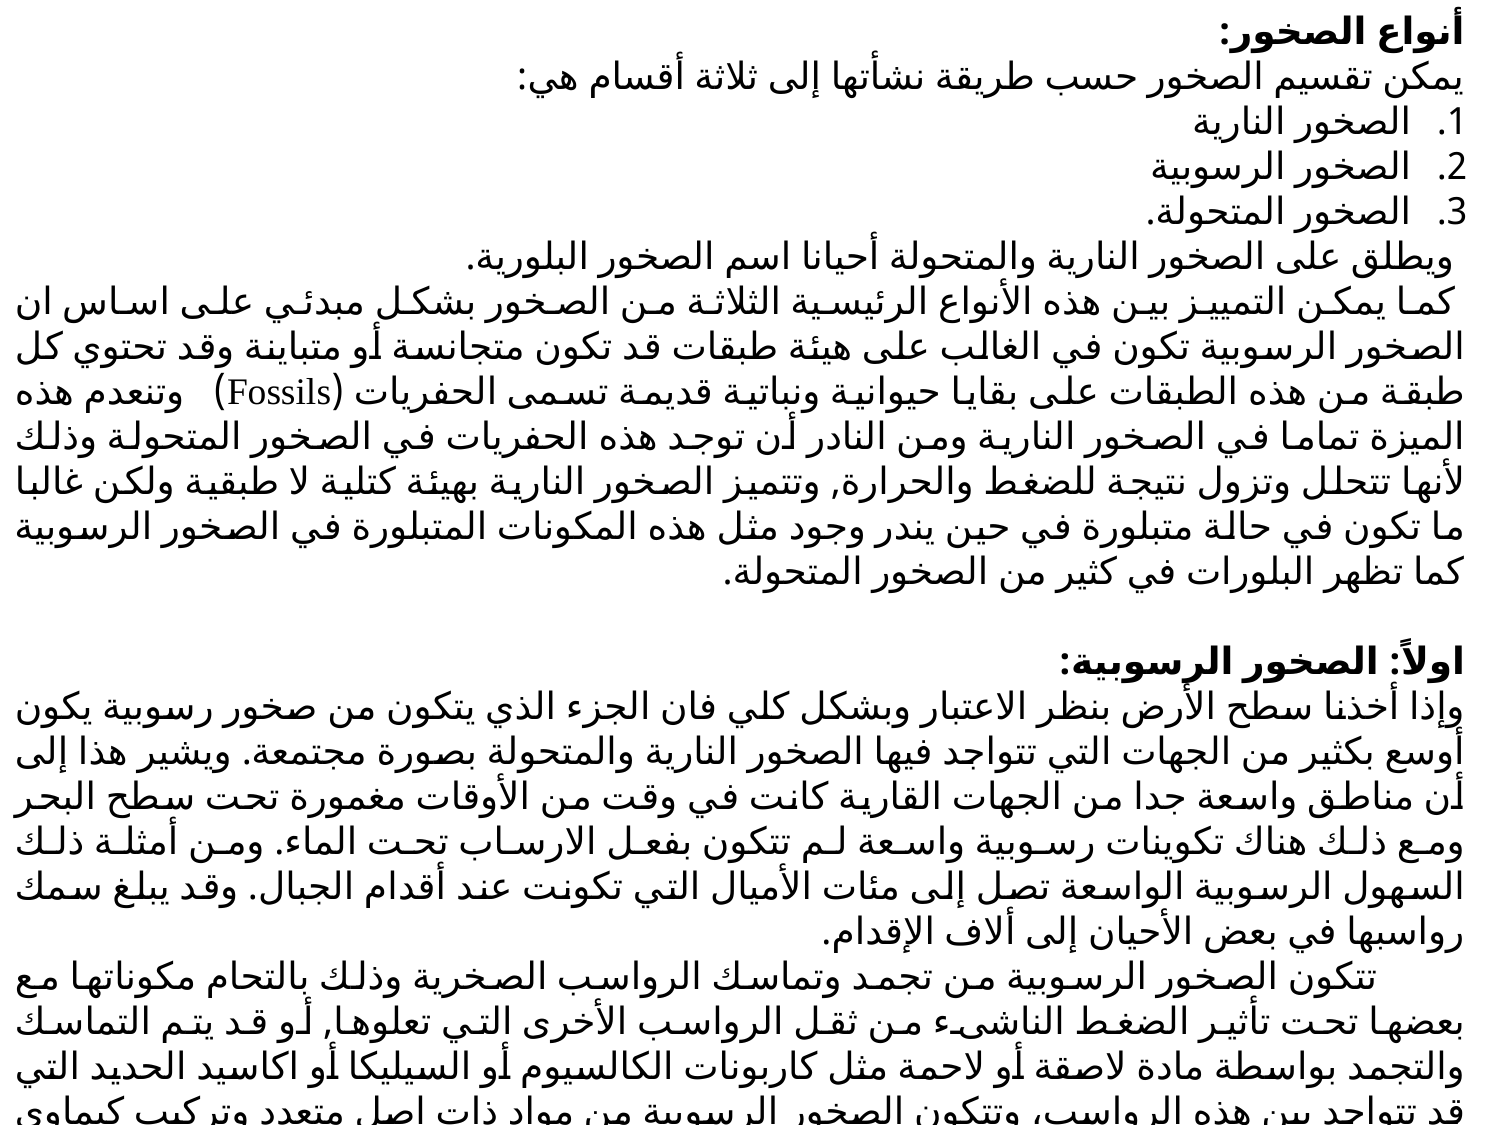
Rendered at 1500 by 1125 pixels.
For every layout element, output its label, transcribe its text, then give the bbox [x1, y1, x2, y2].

text_box أنواع الصخور: يمكن تقسيم الصخور حسب طريقة نشأتها إلى ثلاثة أقسام هي: الصخور النارية الصخور الرسوبية الصخور المتحولة. ويطلق على الصخور النارية والمتحولة أحيانا اسم الصخور البلورية. كما يمكن التمييز بين هذه الأنواع الرئيسية الثلاثة من الصخور بشكل مبدئي على اساس ان الصخور الرسوبية تكون في الغالب على هيئة طبقات قد تكون متجانسة أو متباينة وقد تحتوي كل طبقة من هذه الطبقات على بقايا حيوانية ونباتية قديمة تسمى الحفريات (Fossils) وتنعدم هذه الميزة تماما في الصخور النارية ومن النادر أن توجد هذه الحفريات في الصخور المتحولة وذلك لأنها تتحلل وتزول نتيجة للضغط والحرارة, وتتميز الصخور النارية بهيئة كتلية لا طبقية ولكن غالبا ما تكون في حالة متبلورة في حين يندر وجود مثل هذه المكونات المتبلورة في الصخور الرسوبية كما تظهر البلورات في كثير من الصخور المتحولة. اولاً: الصخور الرسوبية: وإذا أخذنا سطح الأرض بنظر الاعتبار وبشكل كلي فان الجزء الذي يتكون من صخور رسوبية يكون أوسع بكثير من الجهات التي تتواجد فيها الصخور النارية والمتحولة بصورة مجتمعة. ويشير هذا إلى أن مناطق واسعة جدا من الجهات القارية كانت في وقت من الأوقات مغمورة تحت سطح البحر ومع ذلك هناك تكوينات رسوبية واسعة لم تتكون بفعل الارساب تحت الماء. ومن أمثلة ذلك السهول الرسوبية الواسعة تصل إلى مئات الأميال التي تكونت عند أقدام الجبال. وقد يبلغ سمك رواسبها في بعض الأحيان إلى ألاف الإقدام. تتكون الصخور الرسوبية من تجمد وتماسك الرواسب الصخرية وذلك بالتحام مكوناتها مع بعضها تحت تأثير الضغط الناشىء من ثقل الرواسب الأخرى التي تعلوها, أو قد يتم التماسك والتجمد بواسطة مادة لاصقة أو لاحمة مثل كاربونات الكالسيوم أو السيليكا أو اكاسيد الحديد التي قد تتواجد بين هذه الرواسب، وتتكون الصخور الرسوبية من مواد ذات اصل متعدد وتركيب كيماوي أو معدني متباين وتحت ظروف متنوعة وبيئات مختلفة, وتؤدي مثل هذه الوضعية إلى تعدد أنواع هذه الصخور وتقسم الصخور الرسوبية حسب طريقة تكوينها وظروف نشأتها [0, 0, 1483, 1125]
